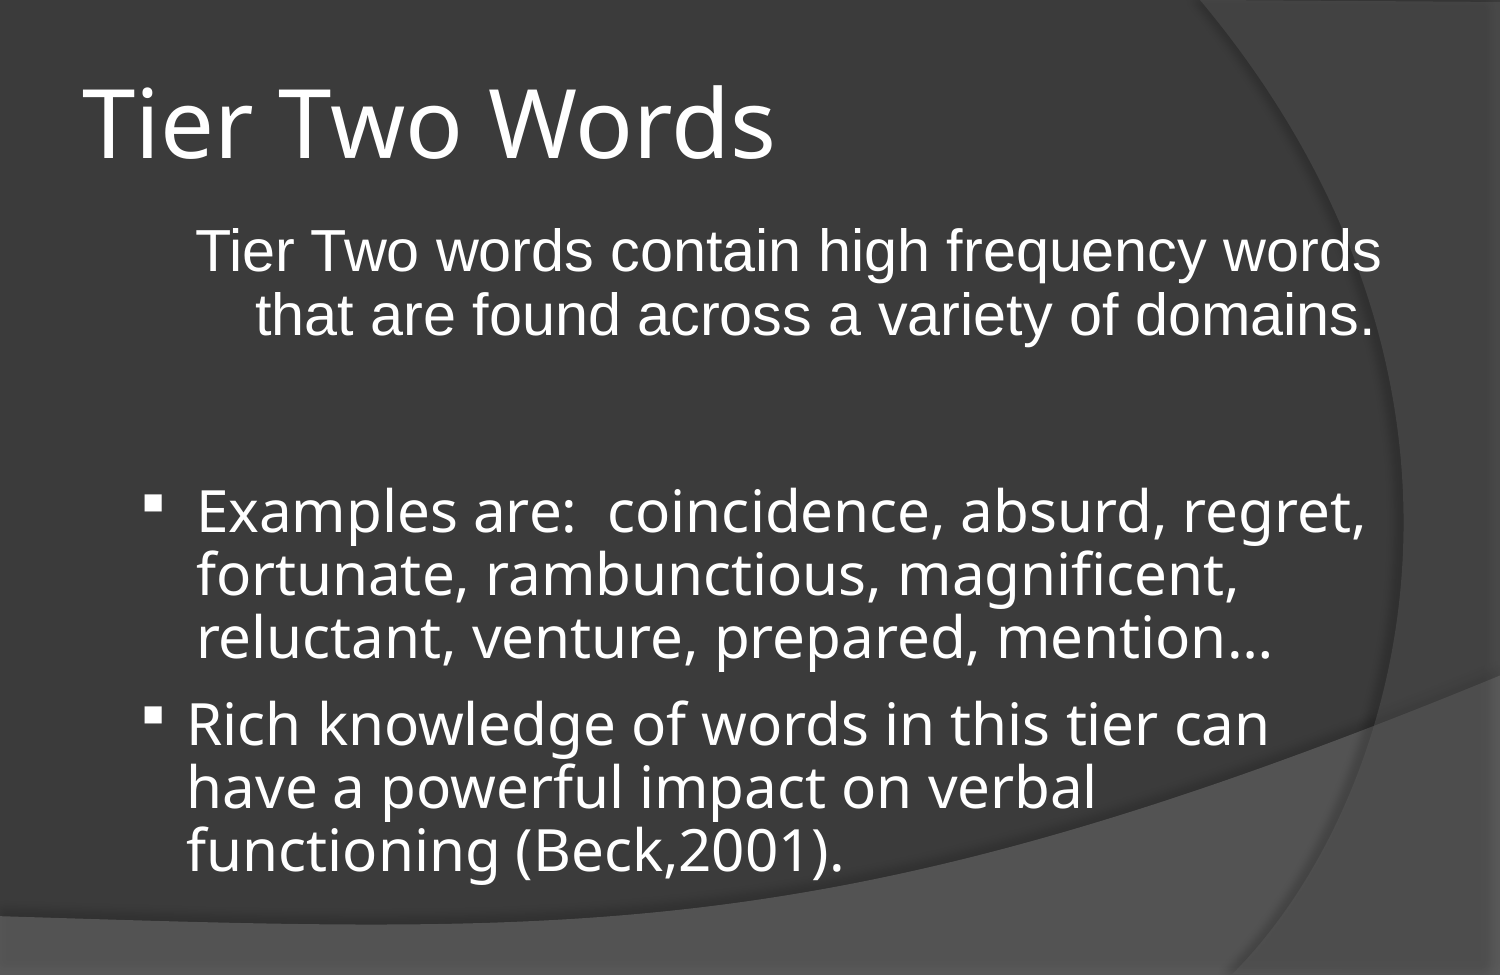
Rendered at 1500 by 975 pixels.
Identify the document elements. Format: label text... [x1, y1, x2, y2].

text_box Examples are: coincidence, absurd, regret, fortunate, rambunctious, magnificent, reluctant, venture, prepared, mention… [124, 474, 1400, 713]
title Tier Two Words [74, 38, 1301, 202]
list Tier Two words contain high frequency words that are found across a variety of domains. [174, 212, 1413, 413]
text_box Rich knowledge of words in this tier can have a powerful impact on verbal functioning (Beck,2001). [49, 687, 1325, 896]
